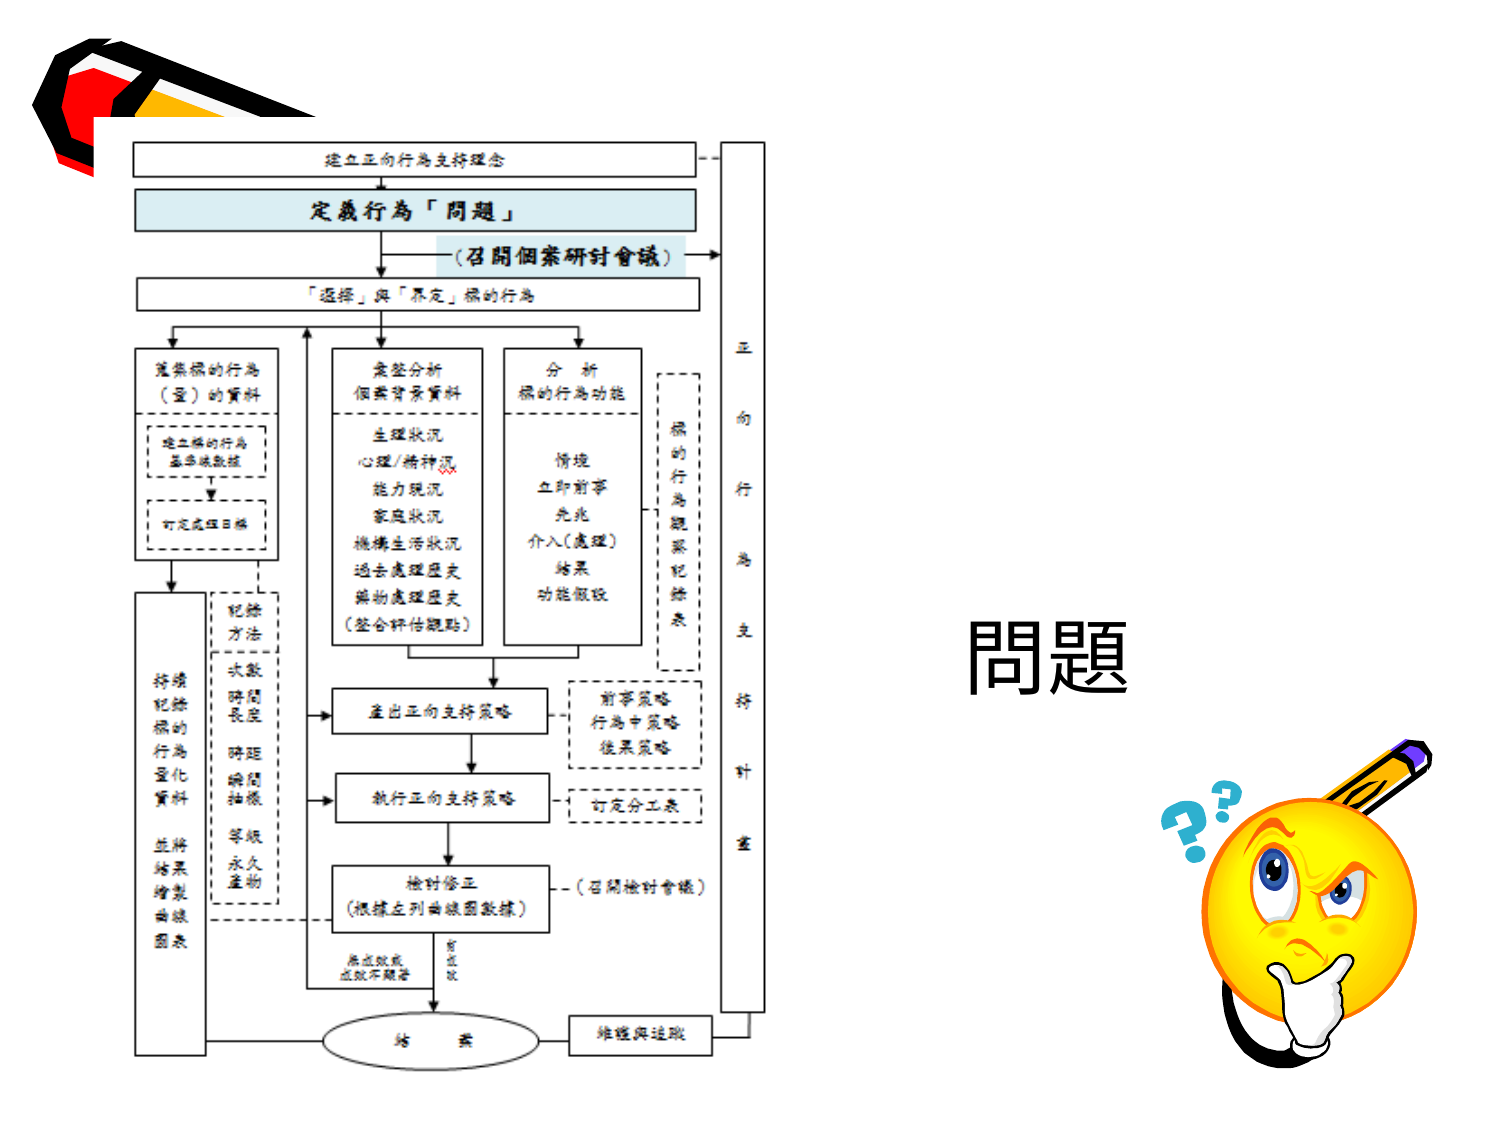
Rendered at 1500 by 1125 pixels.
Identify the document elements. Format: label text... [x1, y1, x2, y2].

picture [1159, 778, 1419, 1070]
picture [93, 116, 786, 1074]
text_box 問題 [949, 597, 1301, 713]
